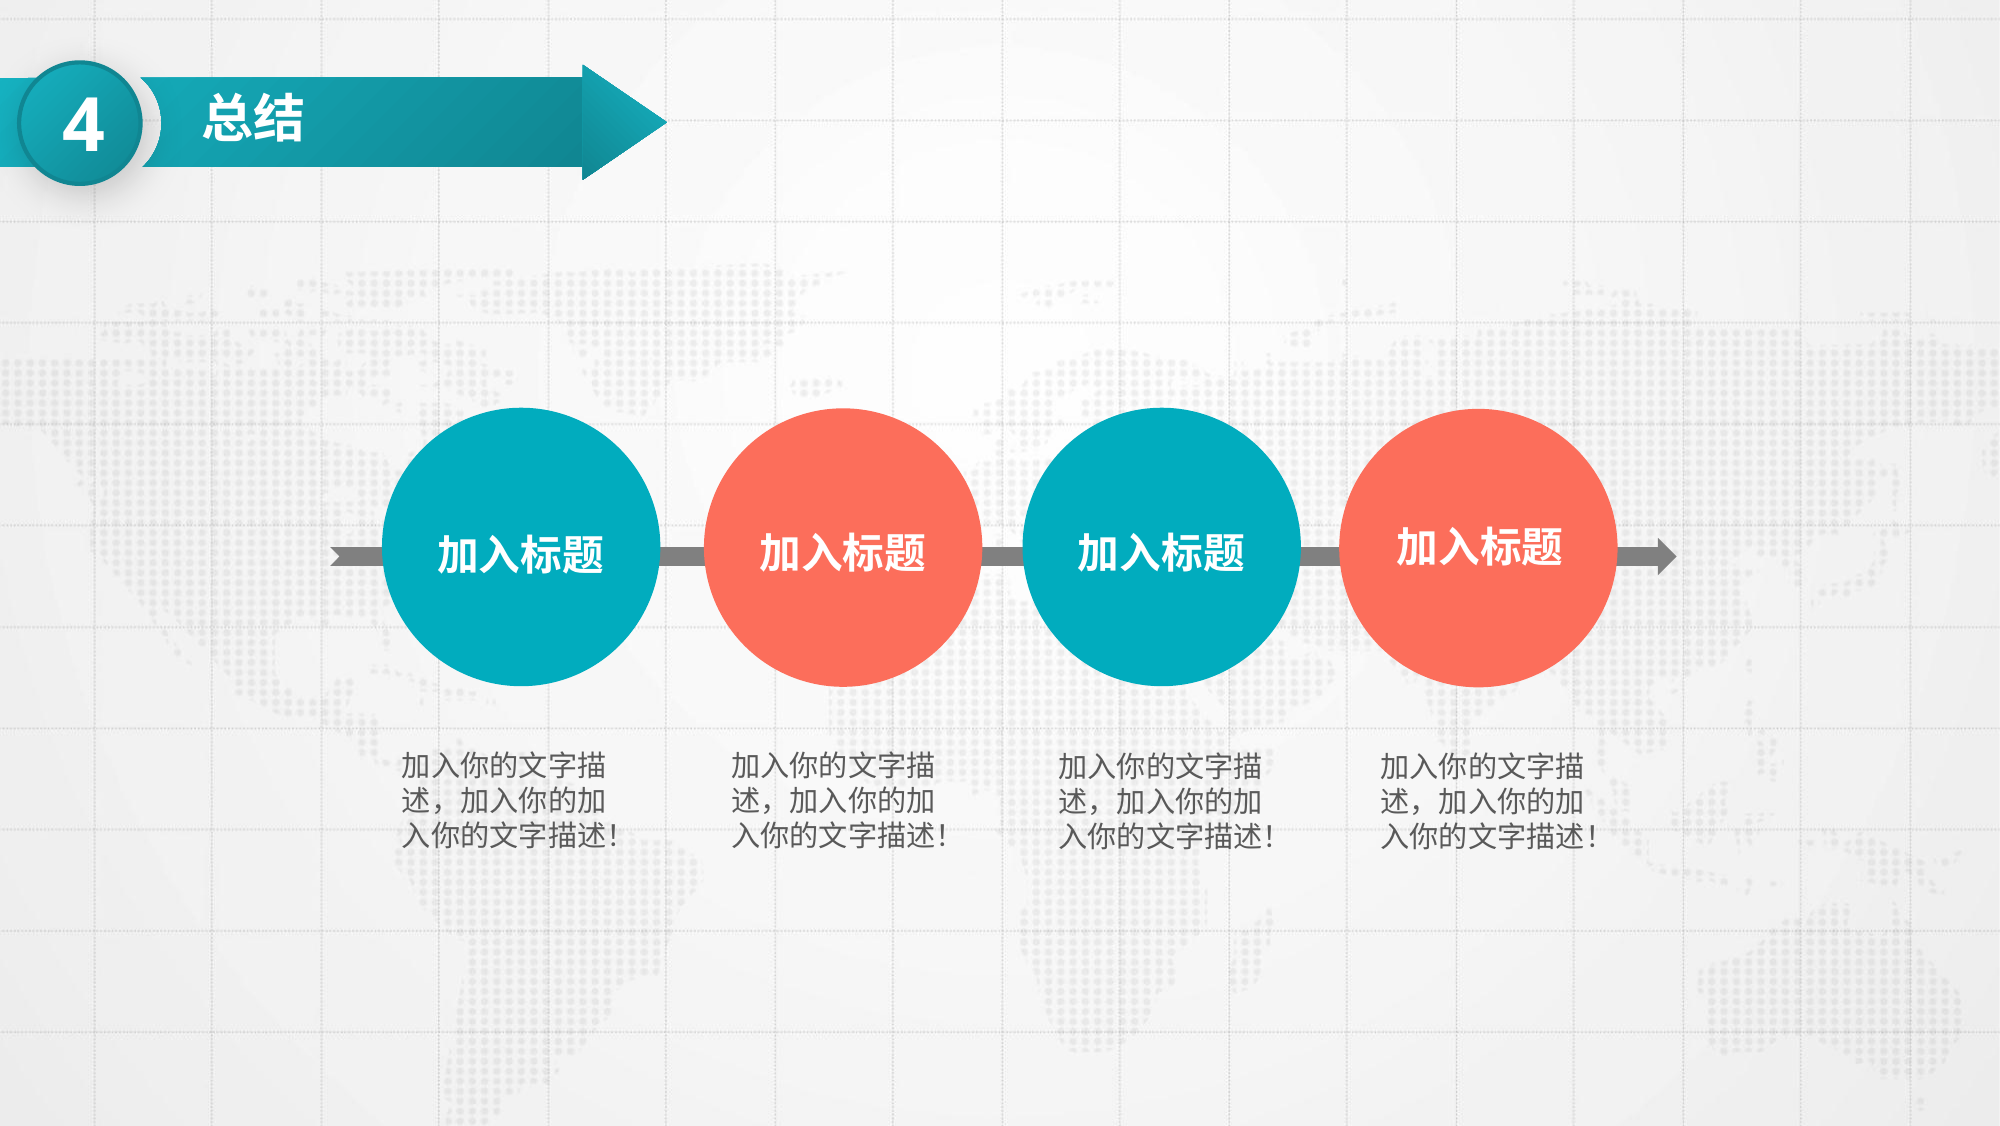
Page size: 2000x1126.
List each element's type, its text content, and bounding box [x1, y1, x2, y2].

text_box [661, 546, 703, 567]
text_box 加入你的文字描述，加入你的加入你的文字描述！ [1380, 748, 1612, 854]
text_box 加入你的文字描述，加入你的加入你的文字描述！ [401, 746, 634, 852]
text_box [55, 180, 104, 185]
text_box [1301, 546, 1339, 567]
text_box 加入你的文字描述，加入你的加入你的文字描述！ [1058, 748, 1290, 854]
text_box [1618, 535, 1679, 578]
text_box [1339, 408, 1618, 688]
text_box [1022, 407, 1301, 687]
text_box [703, 408, 983, 687]
text_box 加入你的文字描述，加入你的加入你的文字描述！ [731, 746, 963, 852]
text_box [983, 546, 1022, 567]
text_box [327, 546, 381, 567]
picture [0, 0, 2000, 1126]
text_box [0, 64, 667, 180]
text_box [381, 407, 661, 687]
